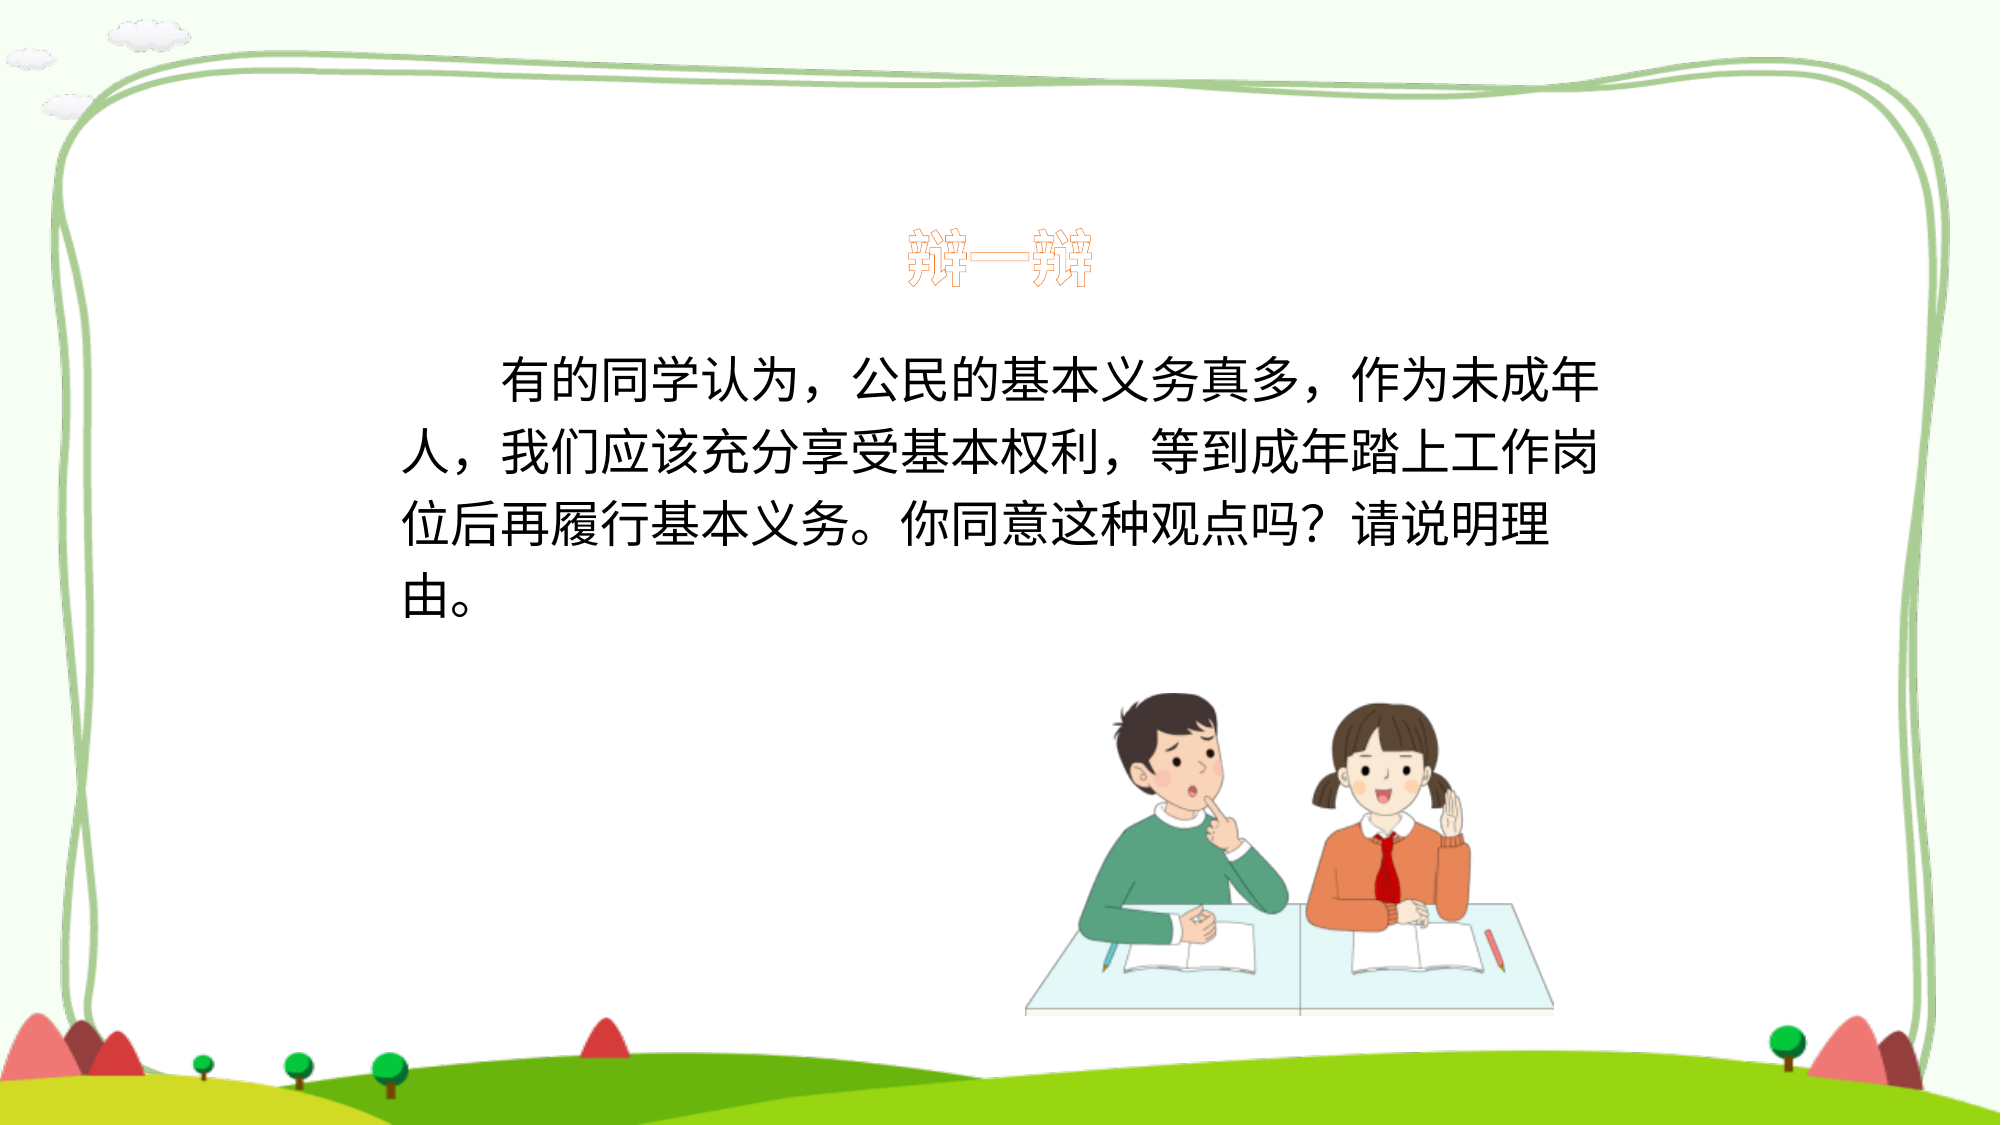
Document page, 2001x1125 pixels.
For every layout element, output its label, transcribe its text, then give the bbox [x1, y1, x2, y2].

text_box 有的同学认为，公民的基本义务真多，作为未成年人，我们应该充分享受基本权利，等到成年踏上工作岗位后再履行基本义务。你同意这种观点吗？请说明理由。 [385, 329, 1638, 632]
text_box 辩一辩 [362, 211, 1638, 301]
picture [0, 0, 2000, 1125]
